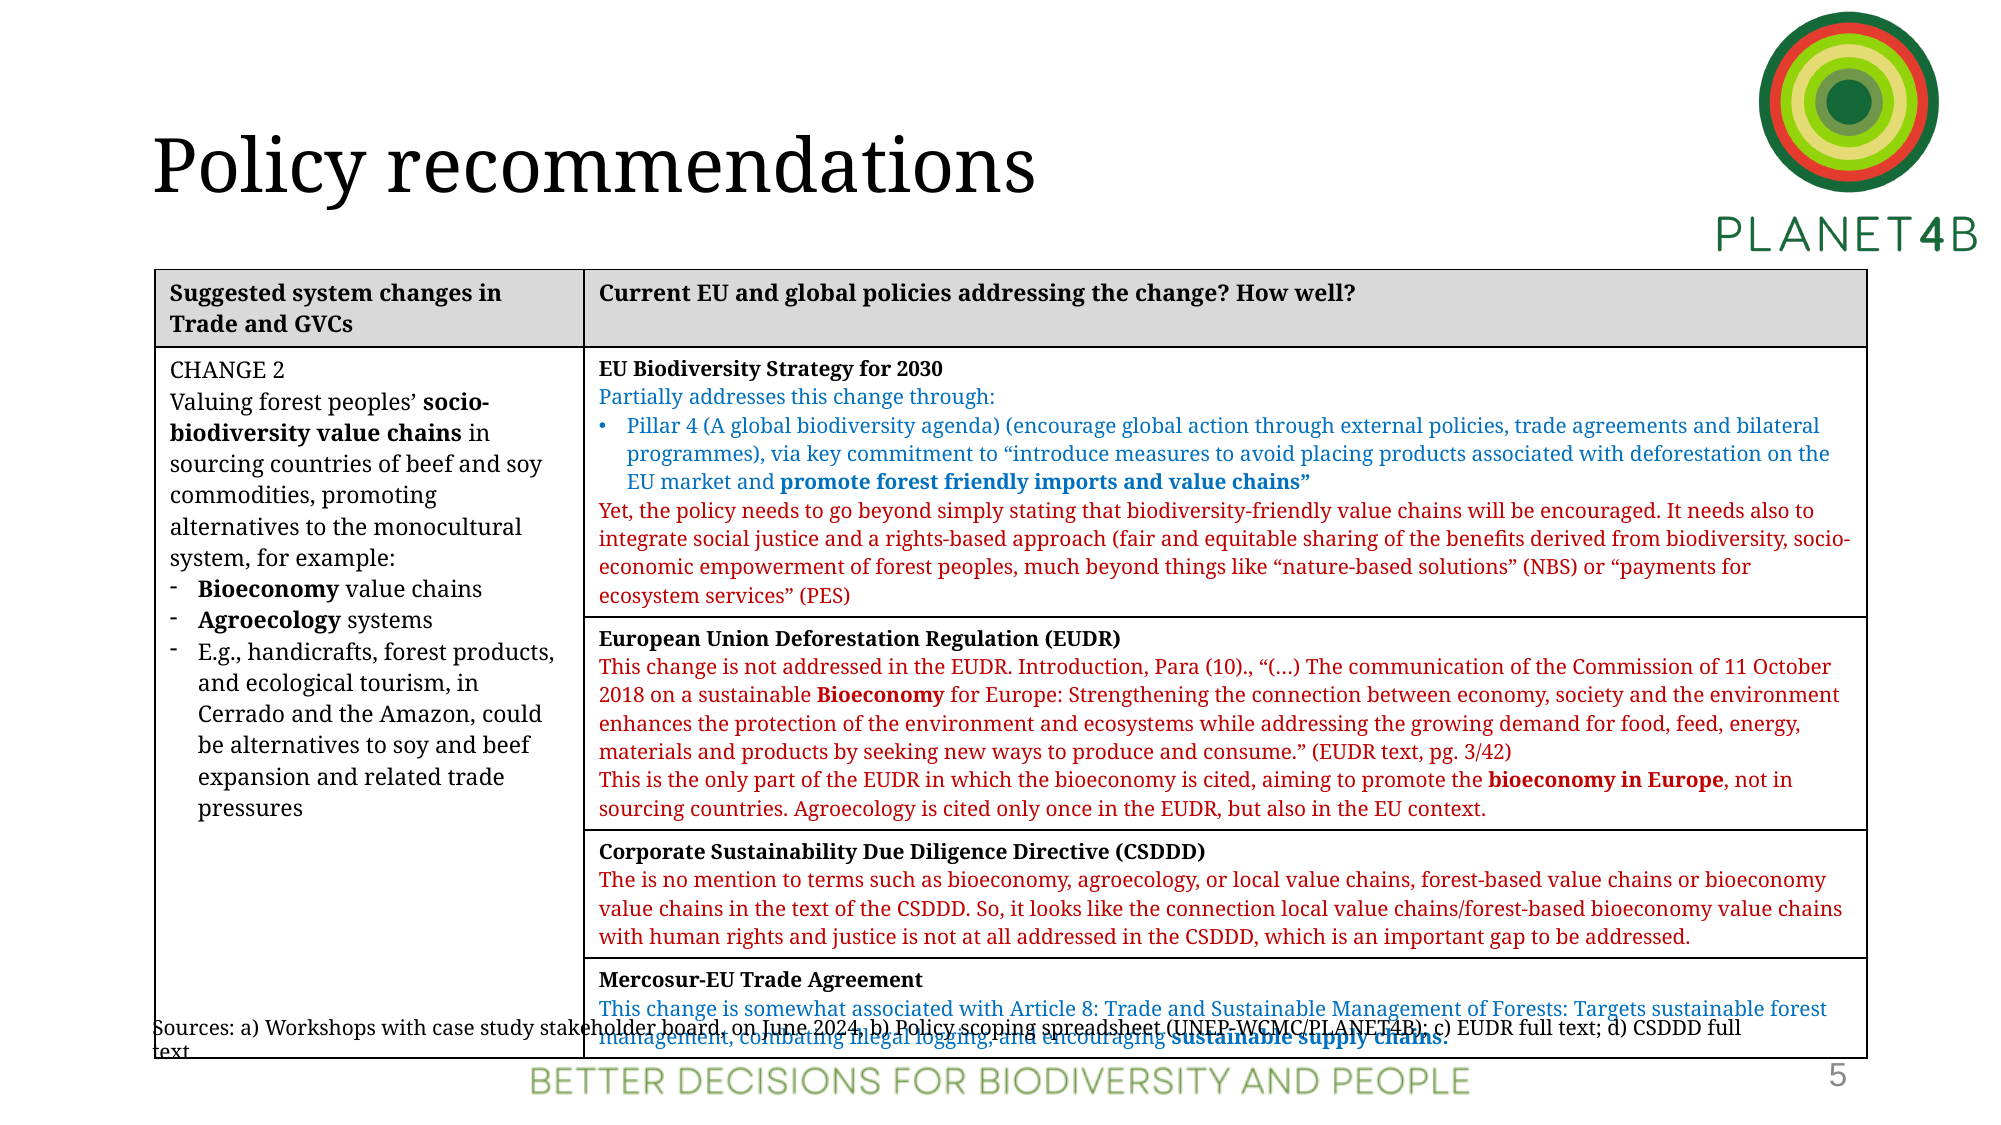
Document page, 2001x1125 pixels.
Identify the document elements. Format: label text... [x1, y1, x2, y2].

table_cell Mercosur-EU Trade Agreement This change is somewhat associated with Article 8: Trade and Sustainable Management of Forests: Targets sustainable forest management, combating illegal logging, and encouraging sustainable supply chains. [1783, 959, 1866, 1057]
slide_number 5 [1412, 1059, 1863, 1103]
table_cell Corporate Sustainability Due Diligence Directive (CSDDD) The is no mention to terms such as bioeconomy, agroecology, or local value chains, forest-based value chains or bioeconomy value chains in the text of the CSDDD. So, it looks like the connection local value chains/forest-based bioeconomy value chains with human rights and justice is not at all addressed in the CSDDD, which is an important gap to be addressed. [585, 831, 1866, 957]
table_header Current EU and global policies addressing the change? How well? [585, 270, 1866, 346]
title Policy recommendations [137, 59, 1863, 278]
picture [514, 1072, 1486, 1113]
picture [1708, 1, 1986, 263]
table_header Suggested system changes in Trade and GVCs [156, 278, 583, 346]
table_cell EU Biodiversity Strategy for 2030 Partially addresses this change through: Pillar 4 (A global biodiversity agenda) (encourage global action through external policies, trade agreements and bilateral programmes), via key commitment to “introduce measures to avoid placing products associated with deforestation on the EU market and promote forest friendly imports and value chains” Yet, the policy needs to go beyond simply stating that biodiversity-friendly value chains will be encouraged. It needs also to integrate social justice and a rights-based approach (fair and equitable sharing of the benefits derived from biodiversity, socio-economic empowerment of forest peoples, much beyond things like “nature-based solutions” (NBS) or “payments for ecosystem services” (PES) [585, 348, 1866, 616]
table_cell European Union Deforestation Regulation (EUDR) This change is not addressed in the EUDR. Introduction, Para (10)., “(…) The communication of the Commission of 11 October 2018 on a sustainable Bioeconomy for Europe: Strengthening the connection between economy, society and the environment enhances the protection of the environment and ecosystems while addressing the growing demand for food, feed, energy, materials and products by seeking new ways to produce and consume.” (EUDR text, pg. 3/42) This is the only part of the EUDR in which the bioeconomy is cited, aiming to promote the bioeconomy in Europe, not in sourcing countries. Agroecology is cited only once in the EUDR, but also in the EU context. [585, 618, 1866, 829]
text_box Sources: a) Workshops with case study stakeholder board, on June 2024, b) Policy scoping spreadsheet (UNEP-WCMC/PLANET4B); c) EUDR full text; d) CSDDD full text [137, 956, 1783, 1072]
table_cell CHANGE 2 Valuing forest peoples’ socio-biodiversity value chains in sourcing countries of beef and soy commodities, promoting alternatives to the monocultural system, for example: Bioeconomy value chains Agroecology systems E.g., handicrafts, forest products, and ecological tourism, in Cerrado and the Amazon, could be alternatives to soy and beef expansion and related trade pressures [156, 348, 583, 956]
